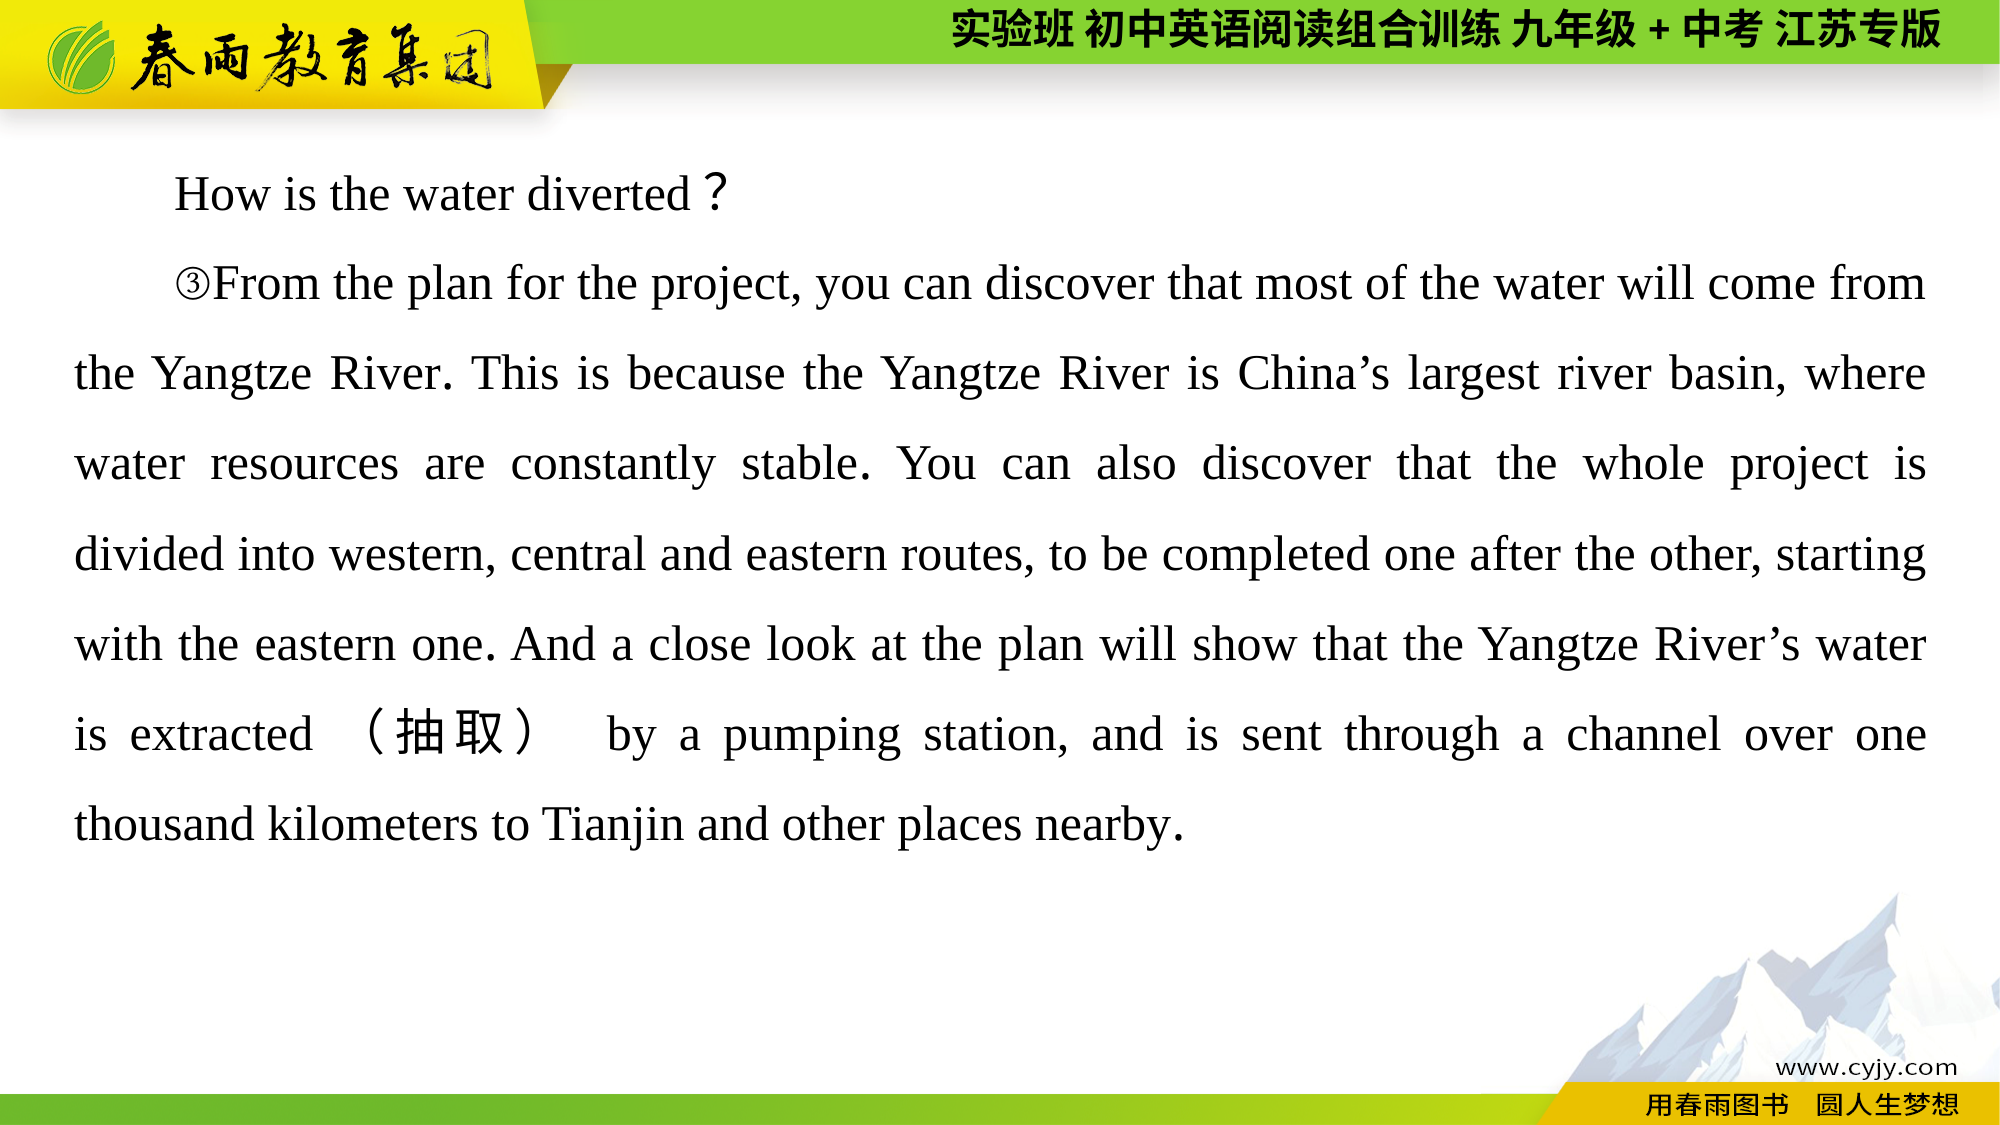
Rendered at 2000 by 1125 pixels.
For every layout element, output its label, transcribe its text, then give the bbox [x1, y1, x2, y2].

picture [0, 0, 2000, 1125]
list How is the water diverted？ ③From the plan for the project, you can discover that most of the water will come from the Yangtze River. This is because the Yangtze River is China’s largest river basin, where water resources are constantly stable. You can also discover that the whole project is divided into western, central and eastern routes, to be completed one after the other, starting with the eastern one. And a close look at the plan will show that the Yangtze River’s water is extracted（抽取） by a pumping station, and is sent through a channel over one thousand kilometers to Tianjin and other places nearby. [59, 122, 1944, 854]
